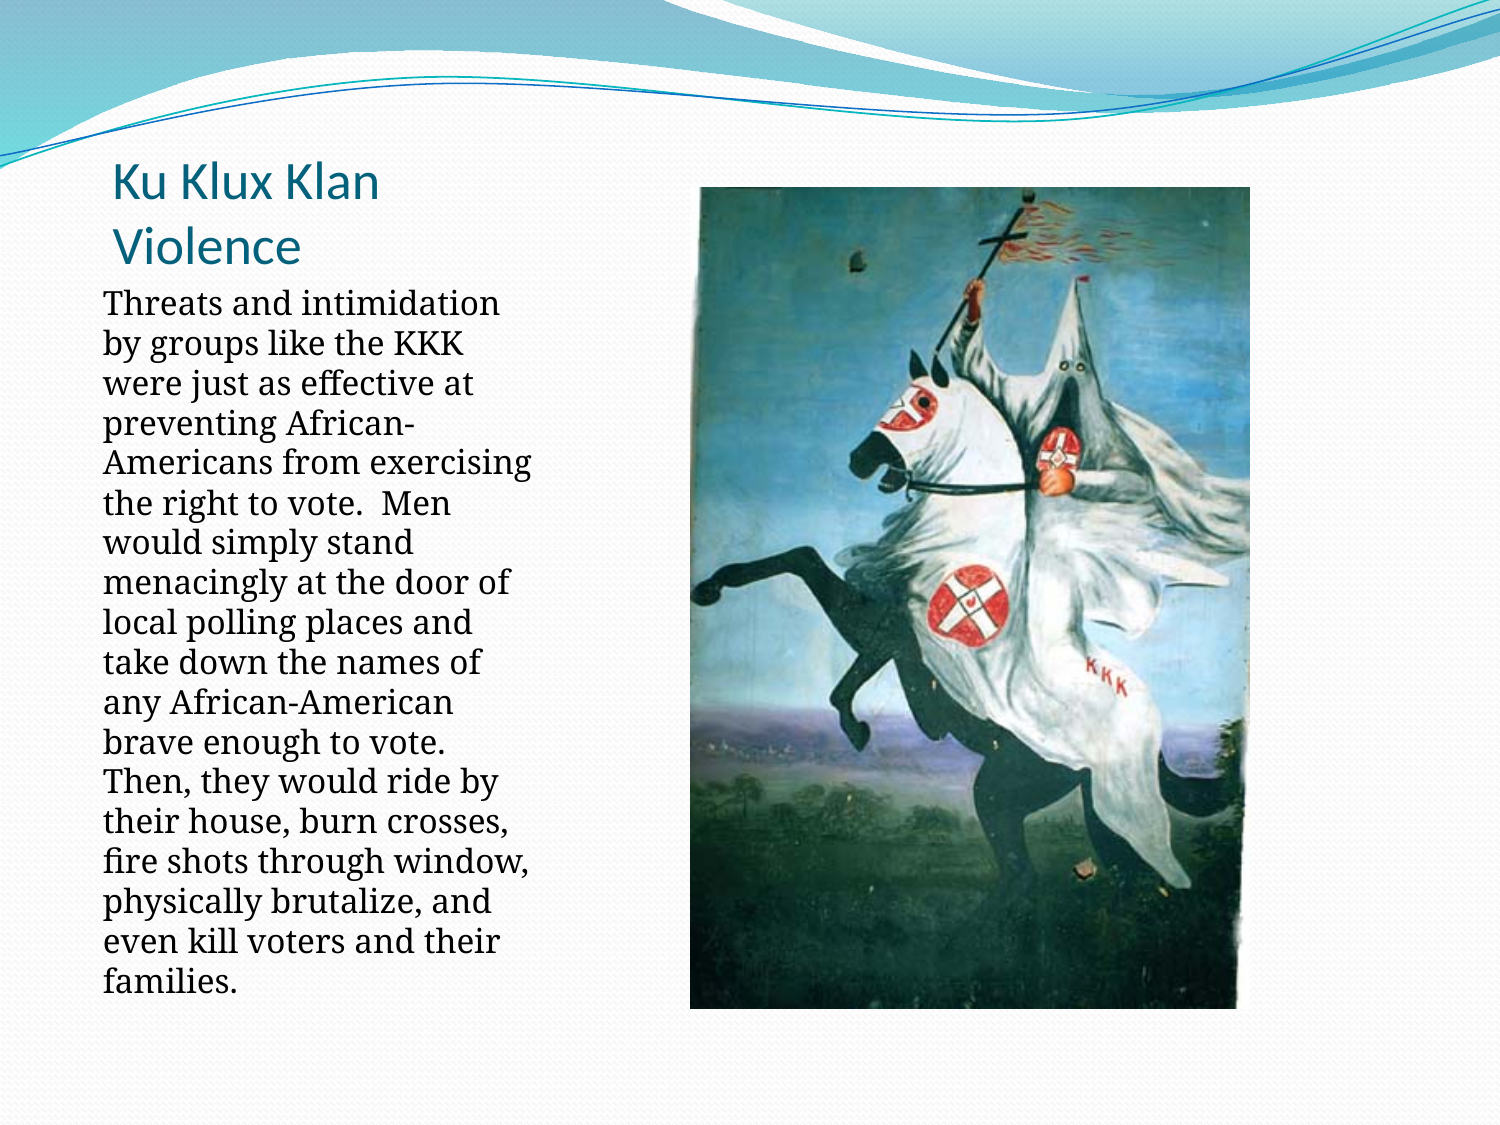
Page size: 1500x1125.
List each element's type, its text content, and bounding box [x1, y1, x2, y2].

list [689, 187, 1251, 1009]
title Ku Klux Klan Violence [112, 84, 563, 275]
list Threats and intimidation by groups like the KKK were just as effective at preventing African-Americans from exercising the right to vote. Men would simply stand menacingly at the door of local polling places and take down the names of any African-American brave enough to vote. Then, they would ride by their house, burn crosses, fire shots through window, physically brutalize, and even kill voters and their families. [99, 275, 550, 1025]
